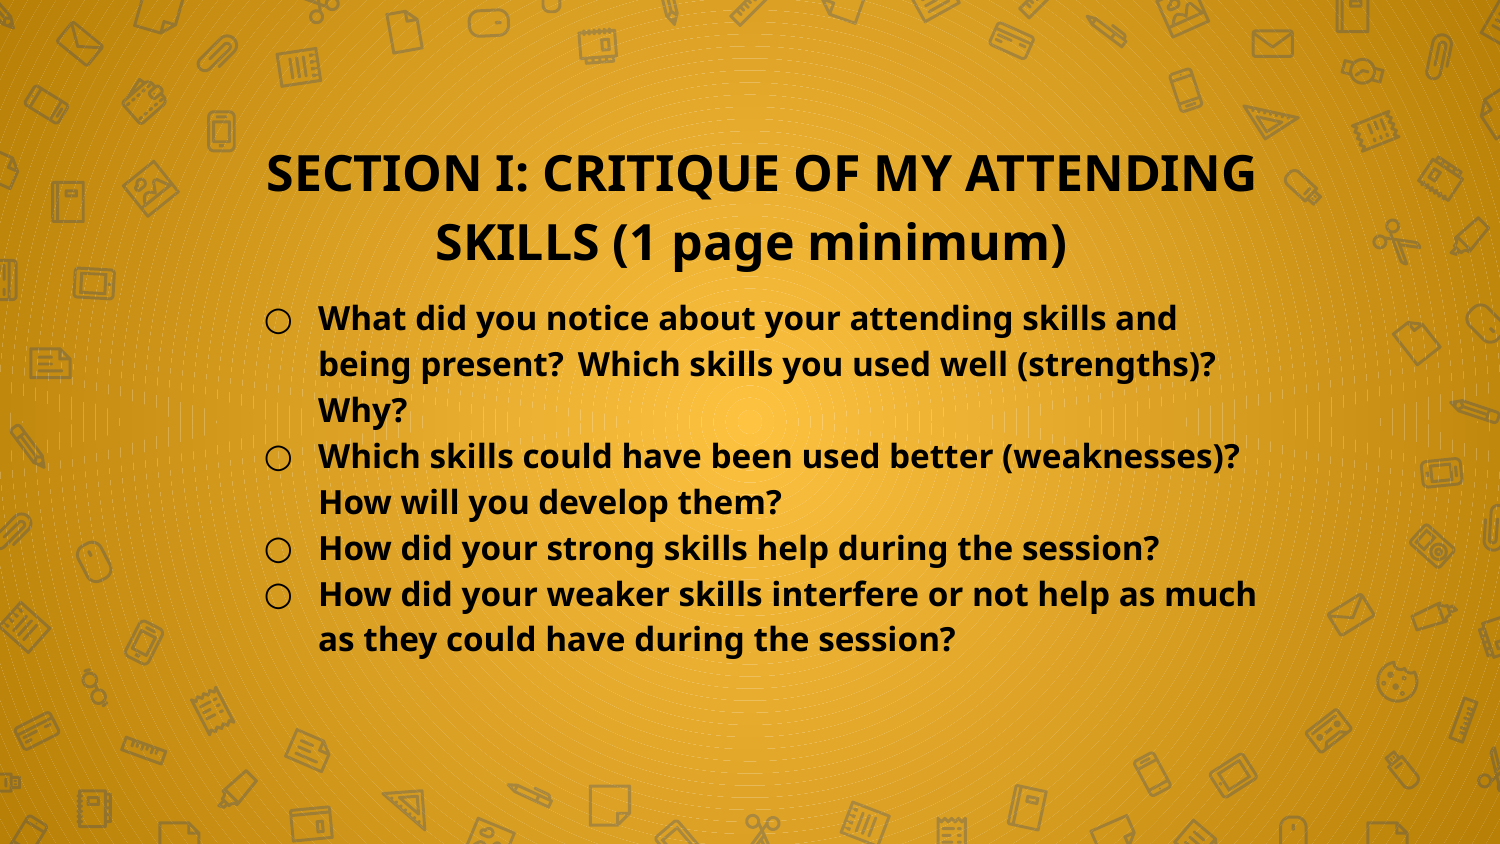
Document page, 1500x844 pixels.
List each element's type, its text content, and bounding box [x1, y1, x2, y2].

text_box SECTION I: CRITIQUE OF MY ATTENDING SKILLS (1 page minimum) What did you notice about your attending skills and being present? Which skills you used well (strengths)? Why? Which skills could have been used better (weaknesses)? How will you develop them? How did your strong skills help during the session? How did your weaker skills interfere or not help as much as they could have during the session? [228, 117, 1297, 674]
